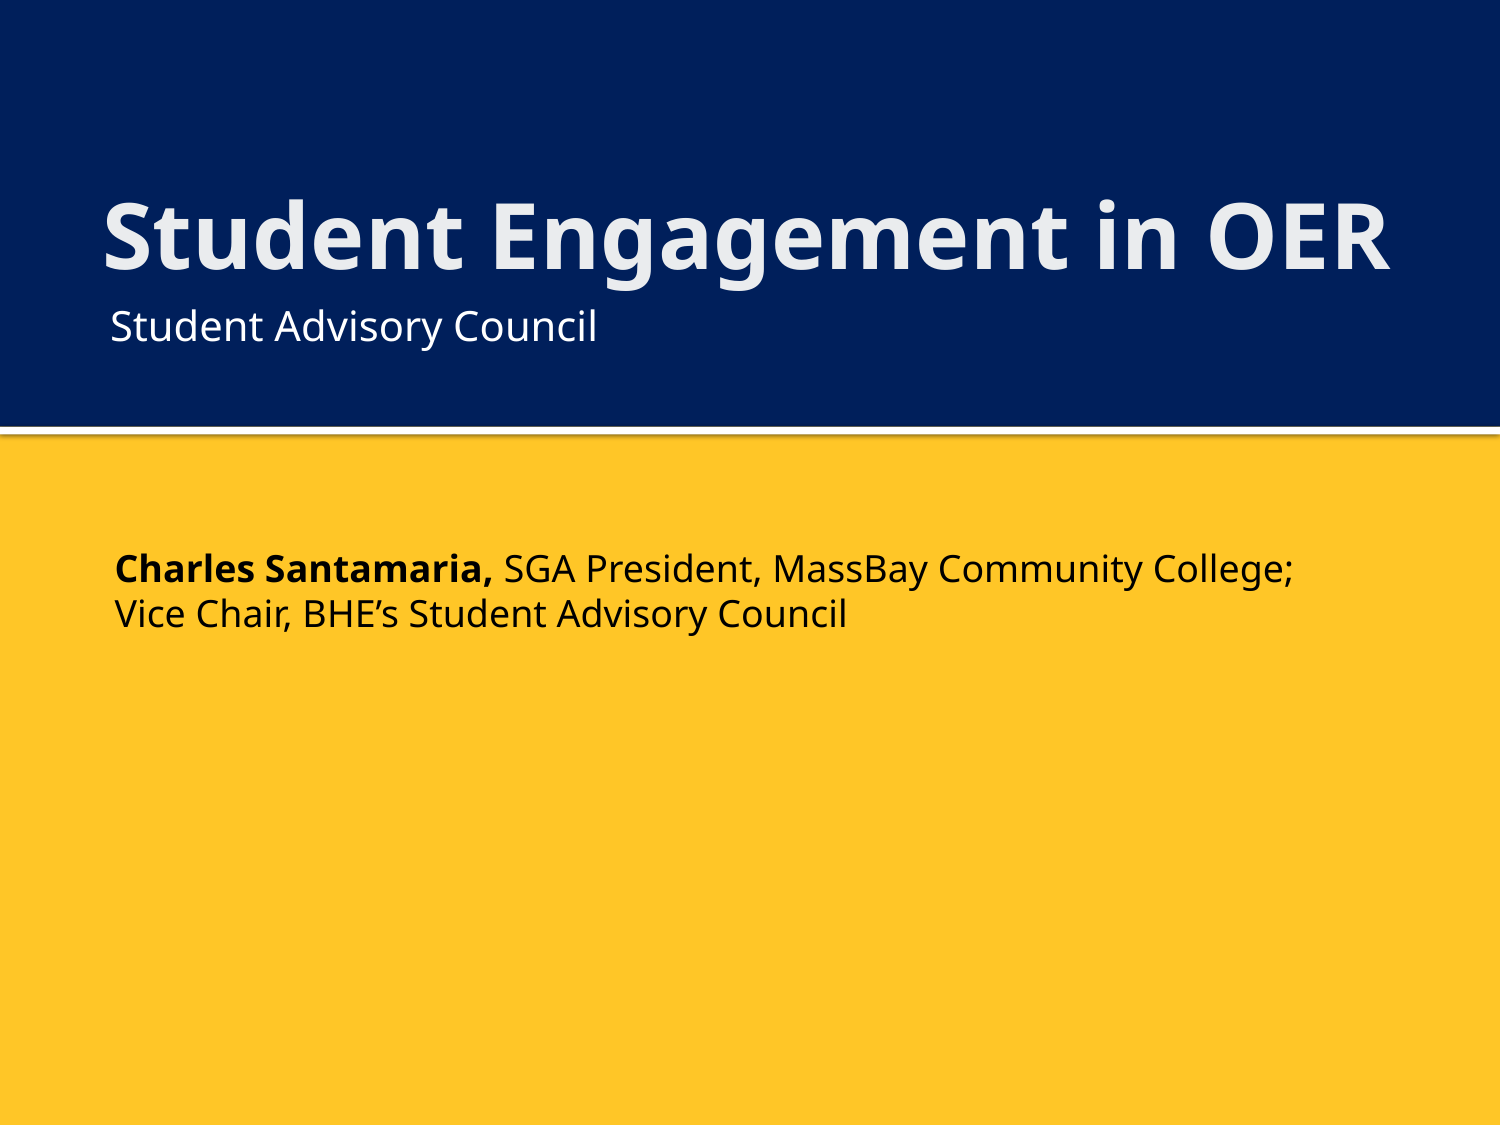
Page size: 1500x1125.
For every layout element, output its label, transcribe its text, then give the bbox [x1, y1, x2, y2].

title Student Engagement in OER [87, 19, 1438, 289]
text_box Charles Santamaria, SGA President, MassBay Community College; Vice Chair, BHE’s Student Advisory Council [99, 537, 1363, 643]
list Student Advisory Council [85, 299, 1438, 413]
